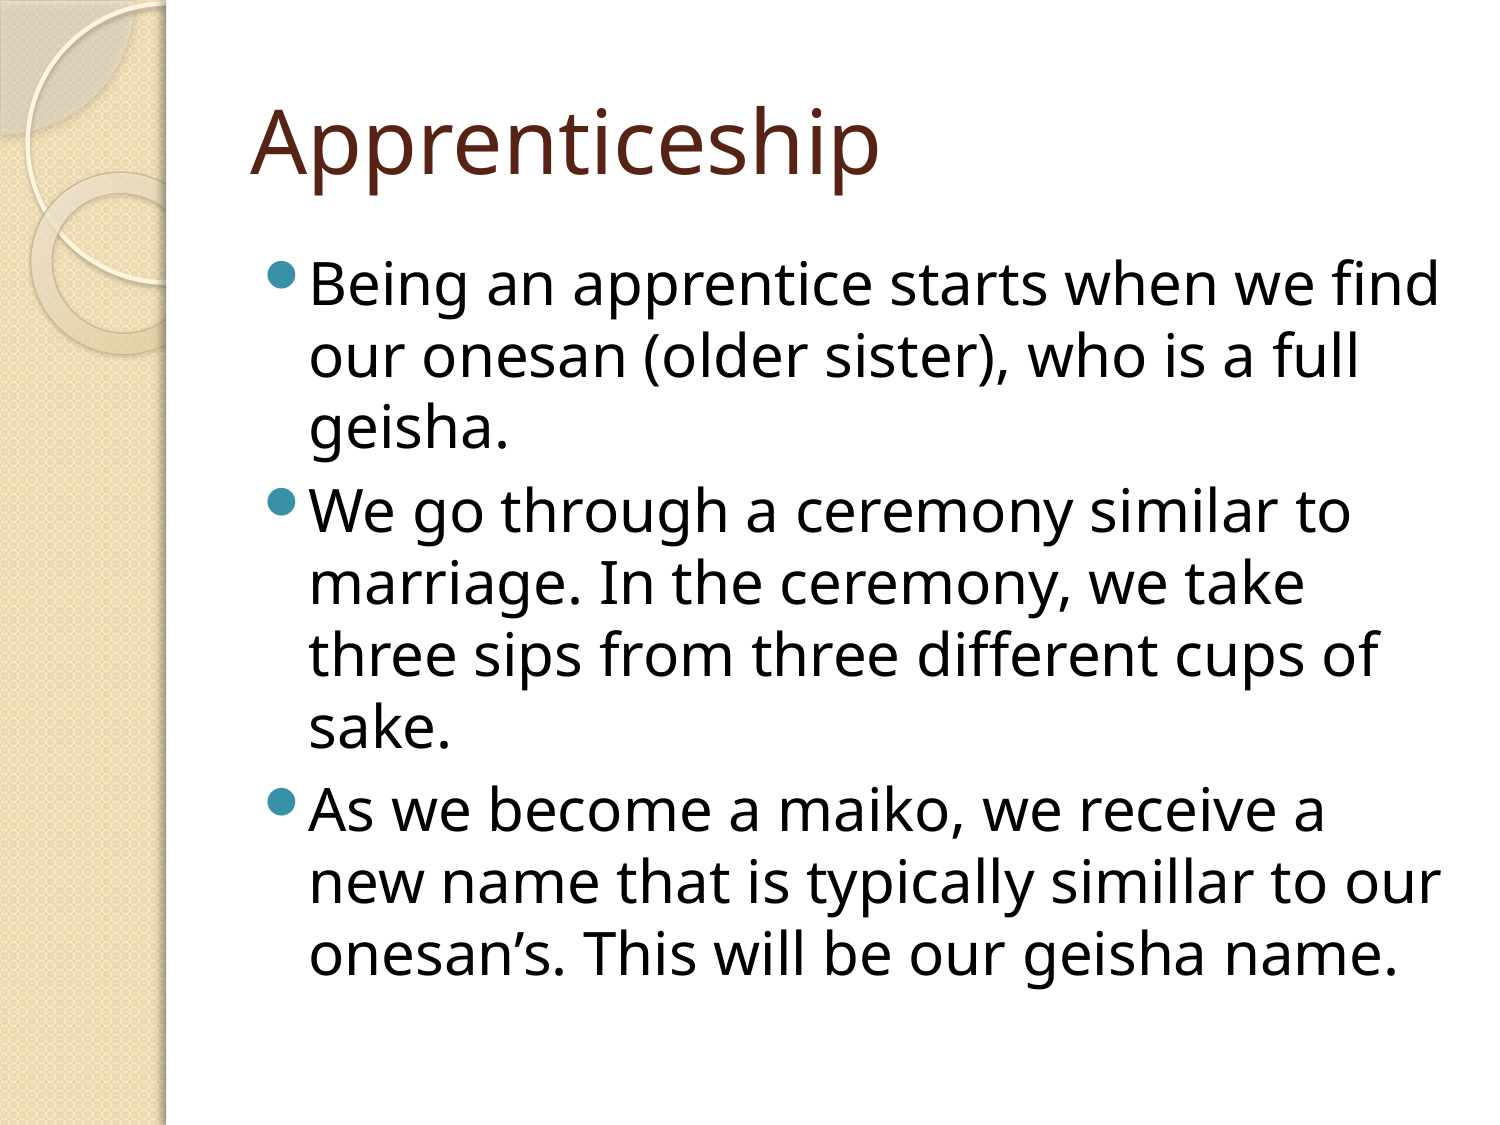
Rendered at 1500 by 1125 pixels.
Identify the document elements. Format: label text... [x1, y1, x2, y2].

title Apprenticeship [235, 45, 1466, 233]
list Being an apprentice starts when we find our onesan (older sister), who is a full geisha. We go through a ceremony similar to marriage. In the ceremony, we take three sips from three different cups of sake. As we become a maiko, we receive a new name that is typically simillar to our onesan’s. This will be our geisha name. [235, 237, 1466, 1025]
